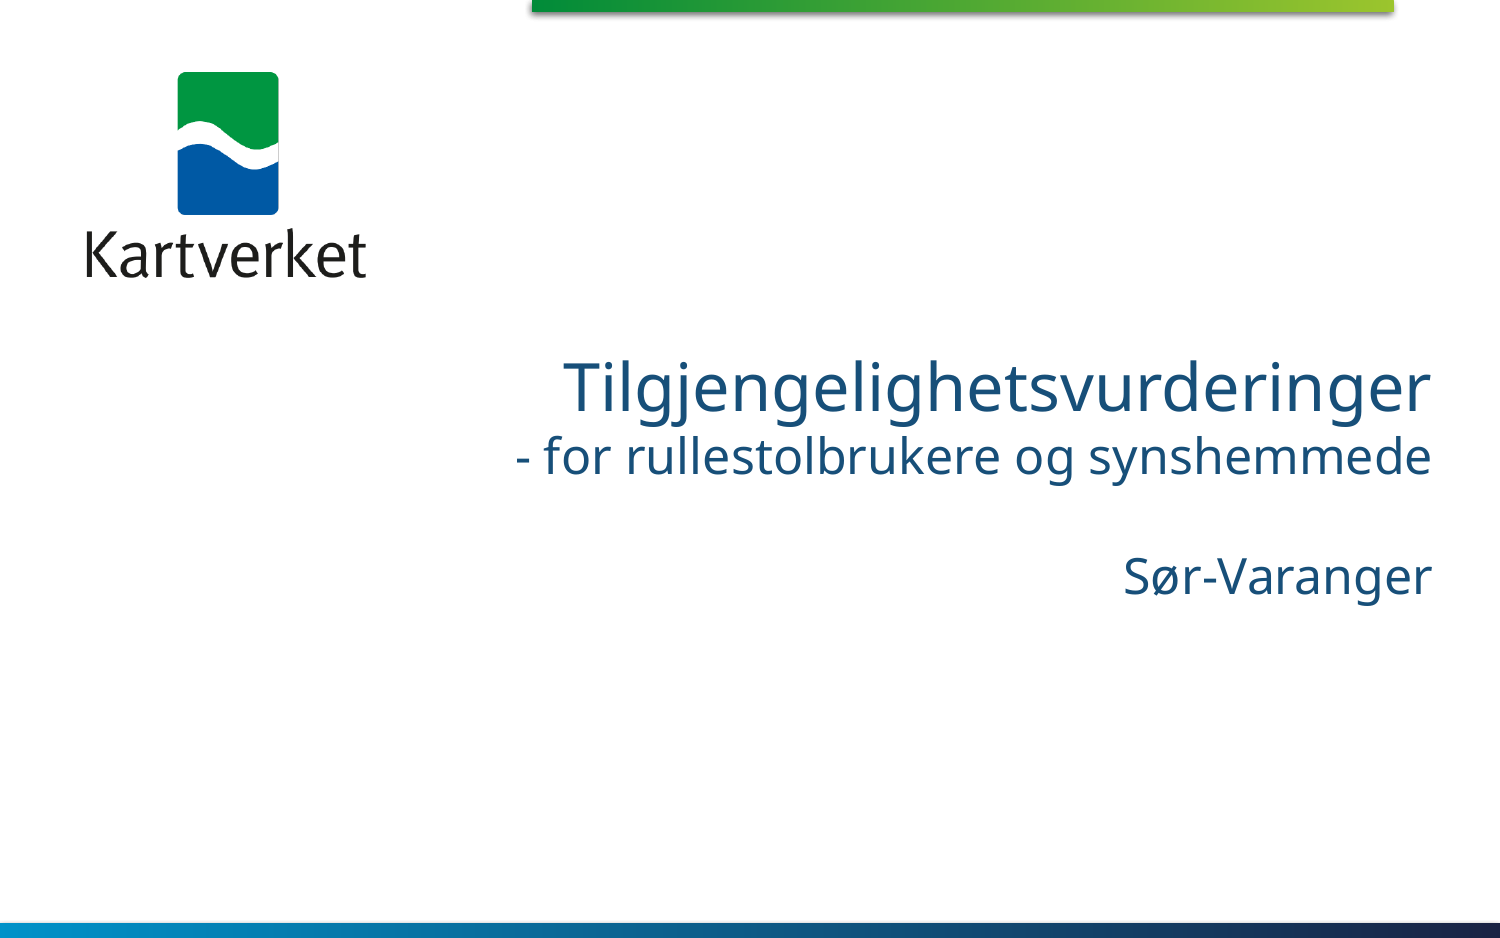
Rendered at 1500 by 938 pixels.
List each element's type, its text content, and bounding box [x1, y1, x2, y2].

text_box Tilgjengelighetsvurderinger - for rullestolbrukere og synshemmede Sør-Varanger [66, 337, 1449, 613]
